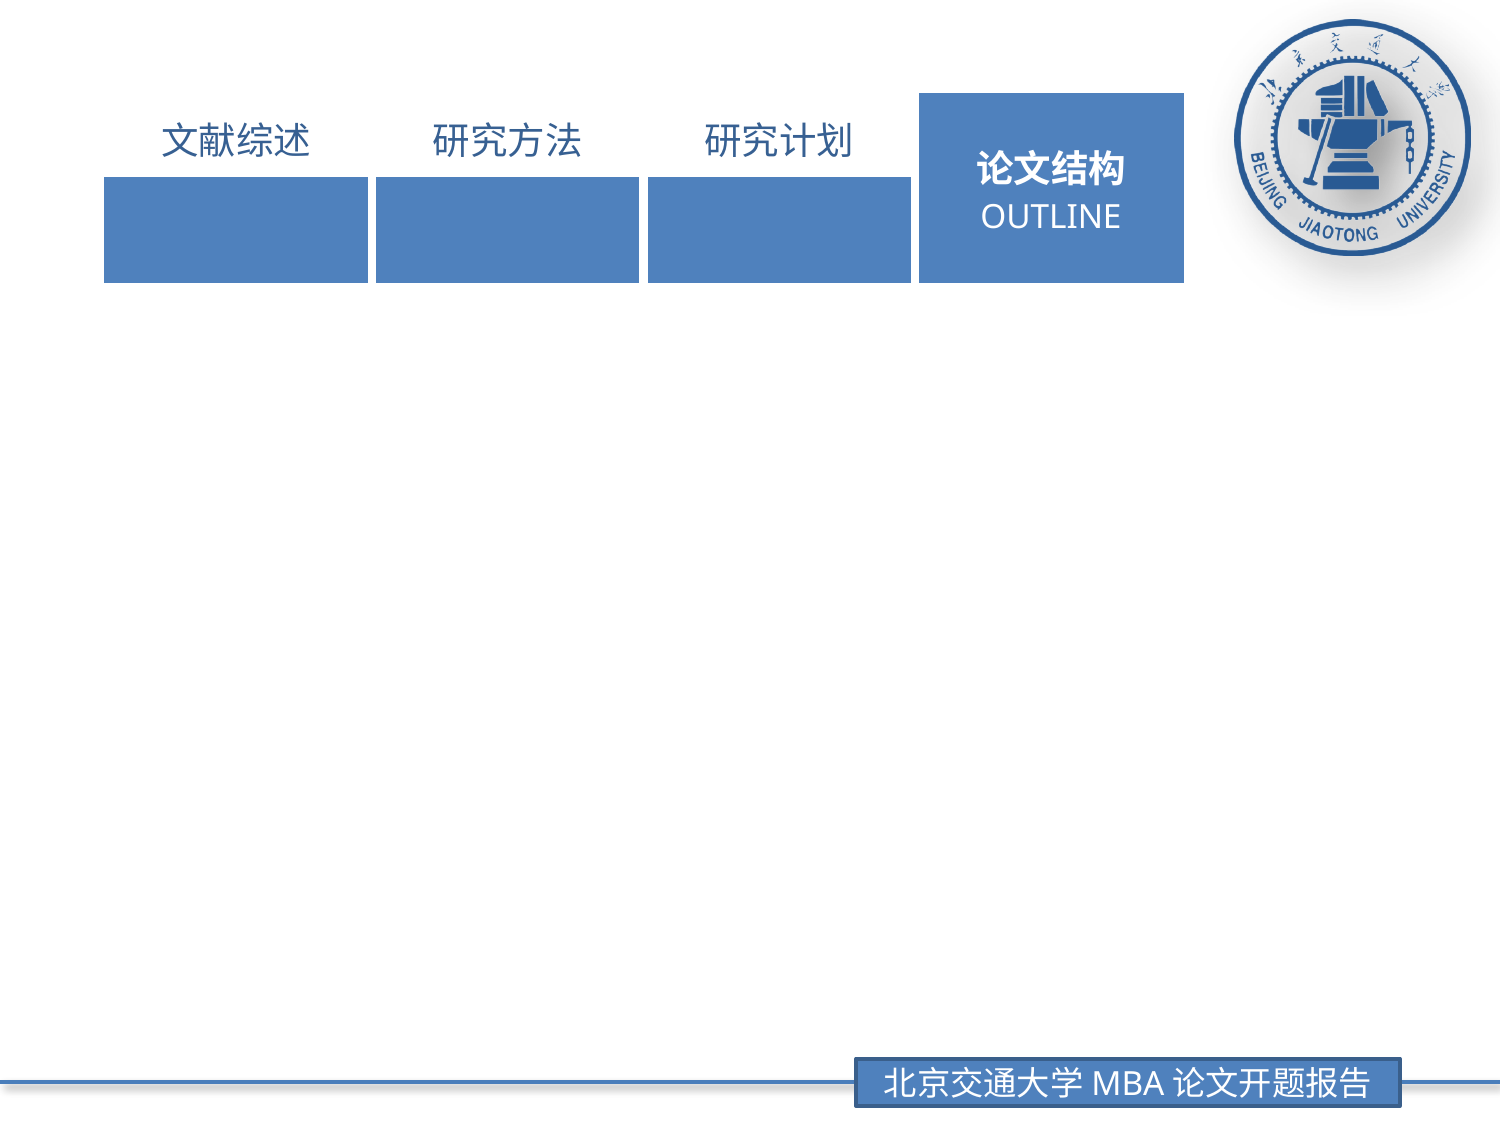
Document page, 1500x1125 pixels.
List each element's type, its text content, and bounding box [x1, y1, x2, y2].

table_cell [376, 177, 639, 283]
table_header 文献综述 [104, 93, 368, 169]
table_header 研究方法 [376, 93, 639, 169]
table_header 论文结构 OUTLINE [919, 93, 1184, 283]
table_cell [104, 177, 368, 283]
table_cell [648, 177, 911, 283]
table_header 研究计划 [648, 93, 911, 169]
